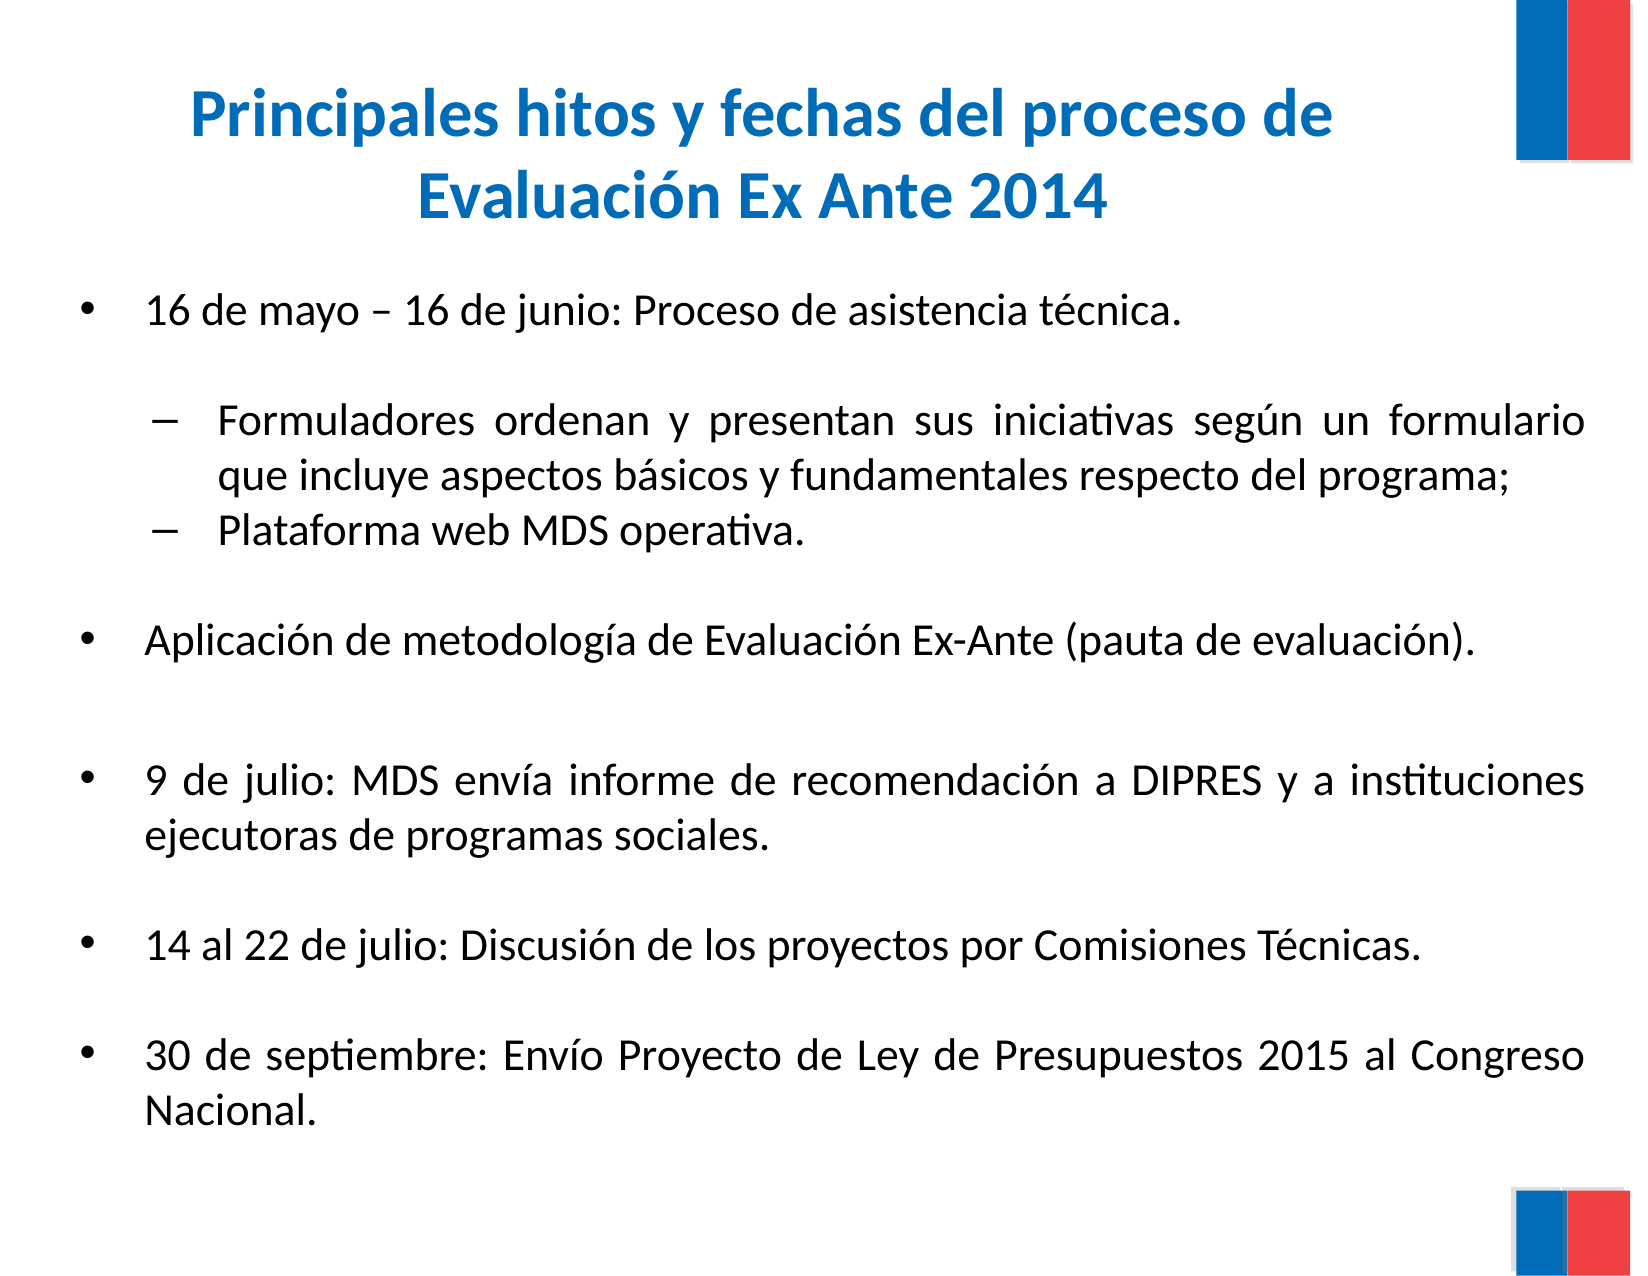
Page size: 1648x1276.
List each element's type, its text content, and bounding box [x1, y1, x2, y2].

list 16 de mayo – 16 de junio: Proceso de asistencia técnica. Formuladores ordenan y presentan sus iniciativas según un formulario que incluye aspectos básicos y fundamentales respecto del programa; Plataforma web MDS operativa. Aplicación de metodología de Evaluación Ex-Ante (pauta de evaluación). 9 de julio: MDS envía informe de recomendación a DIPRES y a instituciones ejecutoras de programas sociales. 14 al 22 de julio: Discusión de los proyectos por Comisiones Técnicas. 30 de septiembre: Envío Proyecto de Ley de Presupuestos 2015 al Congreso Nacional. [62, 271, 1604, 1123]
title Principales hitos y fechas del proceso de Evaluación Ex Ante 2014 [27, 58, 1500, 213]
